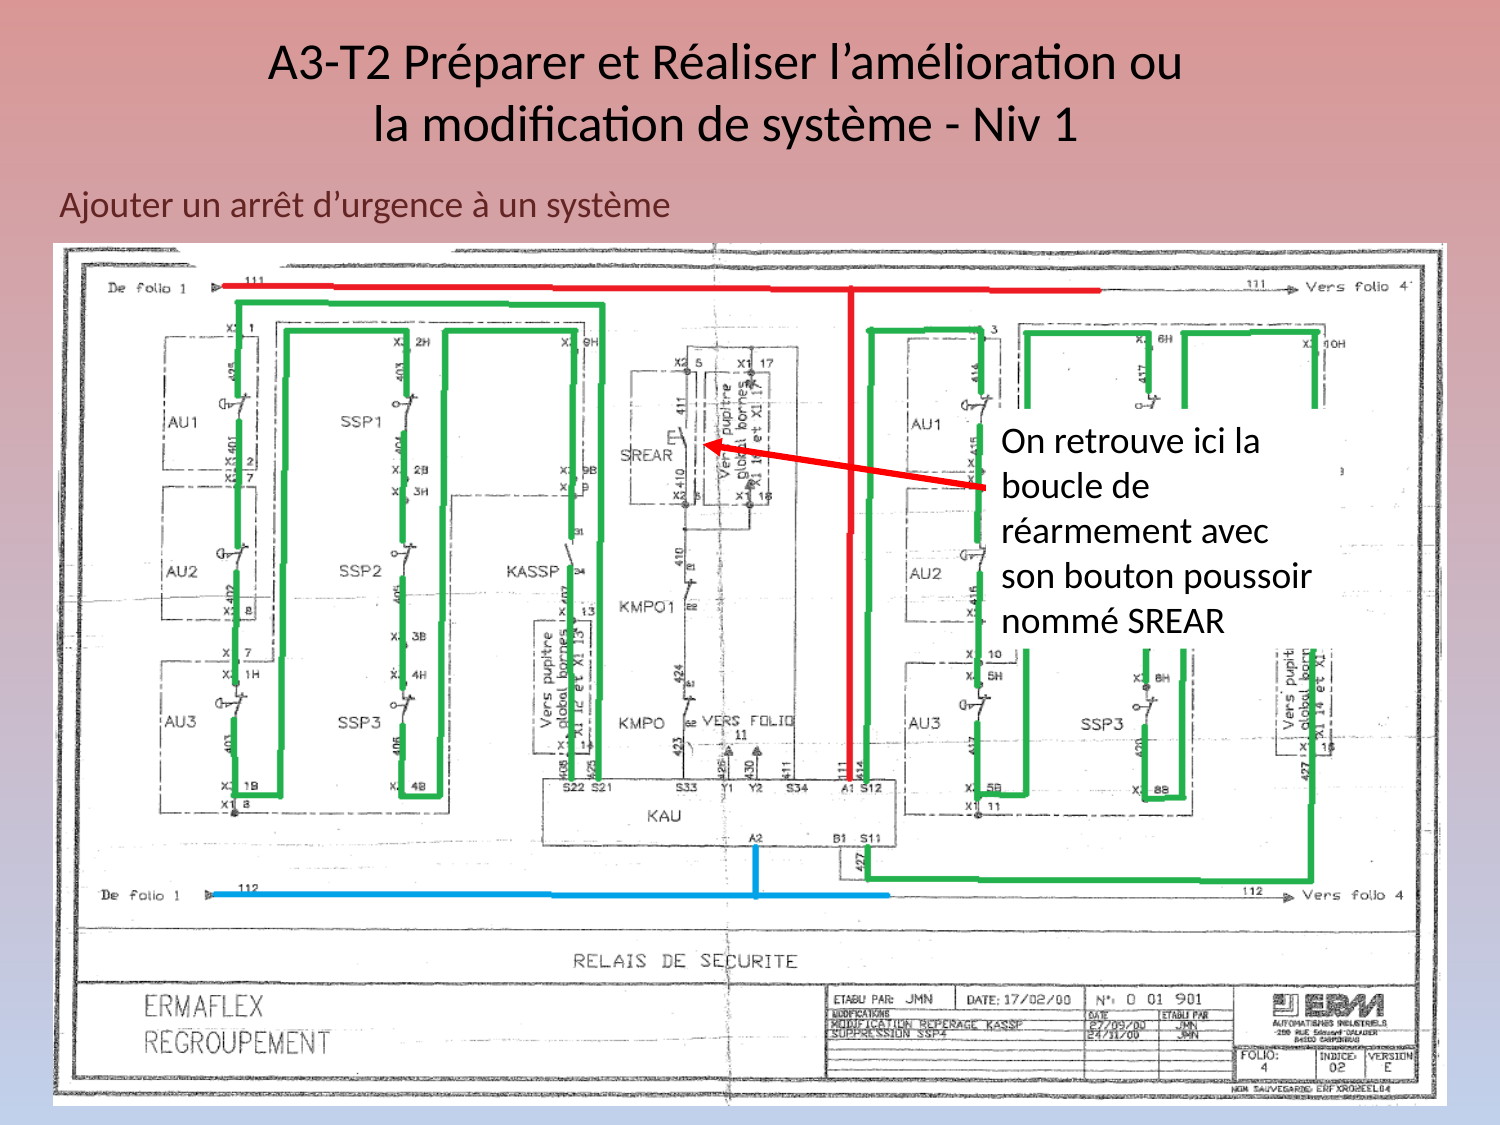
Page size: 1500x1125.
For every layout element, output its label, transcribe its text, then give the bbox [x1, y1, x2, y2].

text_box A3-T2 Préparer et Réaliser l’amélioration ou la modification de système - Niv 1 [242, 19, 1211, 161]
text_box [702, 444, 1011, 492]
text_box Ajouter un arrêt d’urgence à un système [44, 172, 687, 233]
picture [52, 243, 1448, 1107]
